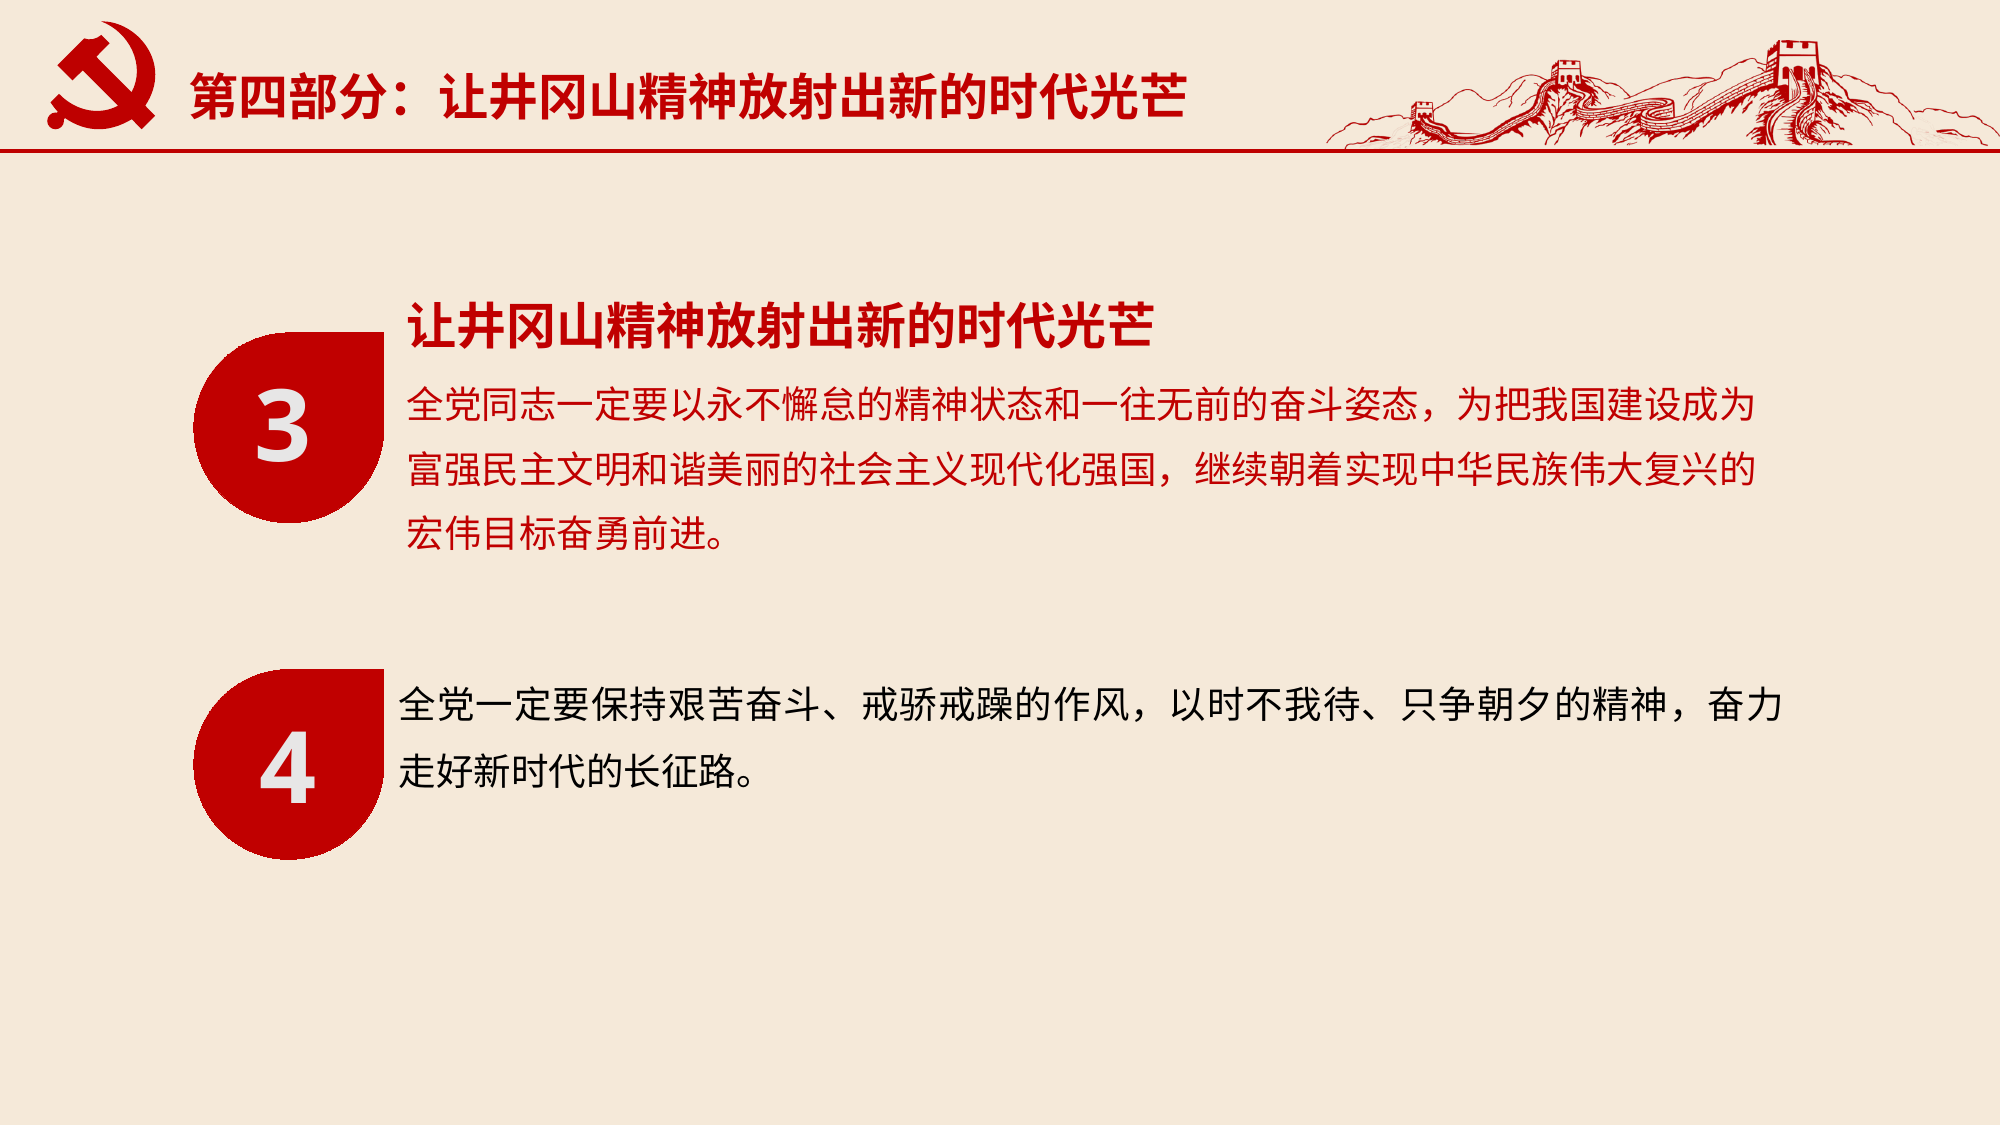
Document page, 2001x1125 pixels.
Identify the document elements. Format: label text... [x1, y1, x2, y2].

text_box 3 [240, 354, 327, 489]
text_box [193, 669, 383, 860]
text_box 全党同志一定要以永不懈怠的精神状态和一往无前的奋斗姿态，为把我国建设成为富强民主文明和谐美丽的社会主义现代化强国，继续朝着实现中华民族伟大复兴的宏伟目标奋勇前进。 [391, 354, 1799, 563]
text_box [47, 21, 156, 130]
picture [1326, 40, 2000, 151]
text_box 第四部分：让井冈山精神放射出新的时代光芒 [173, 57, 1326, 133]
text_box 4 [245, 696, 333, 831]
text_box 全党一定要保持艰苦奋斗、戒骄戒躁的作风，以时不我待、只争朝夕的精神，奋力走好新时代的长征路。 [383, 650, 1799, 801]
text_box 让井冈山精神放射出新的时代光芒 [391, 287, 1562, 354]
text_box [193, 332, 384, 523]
